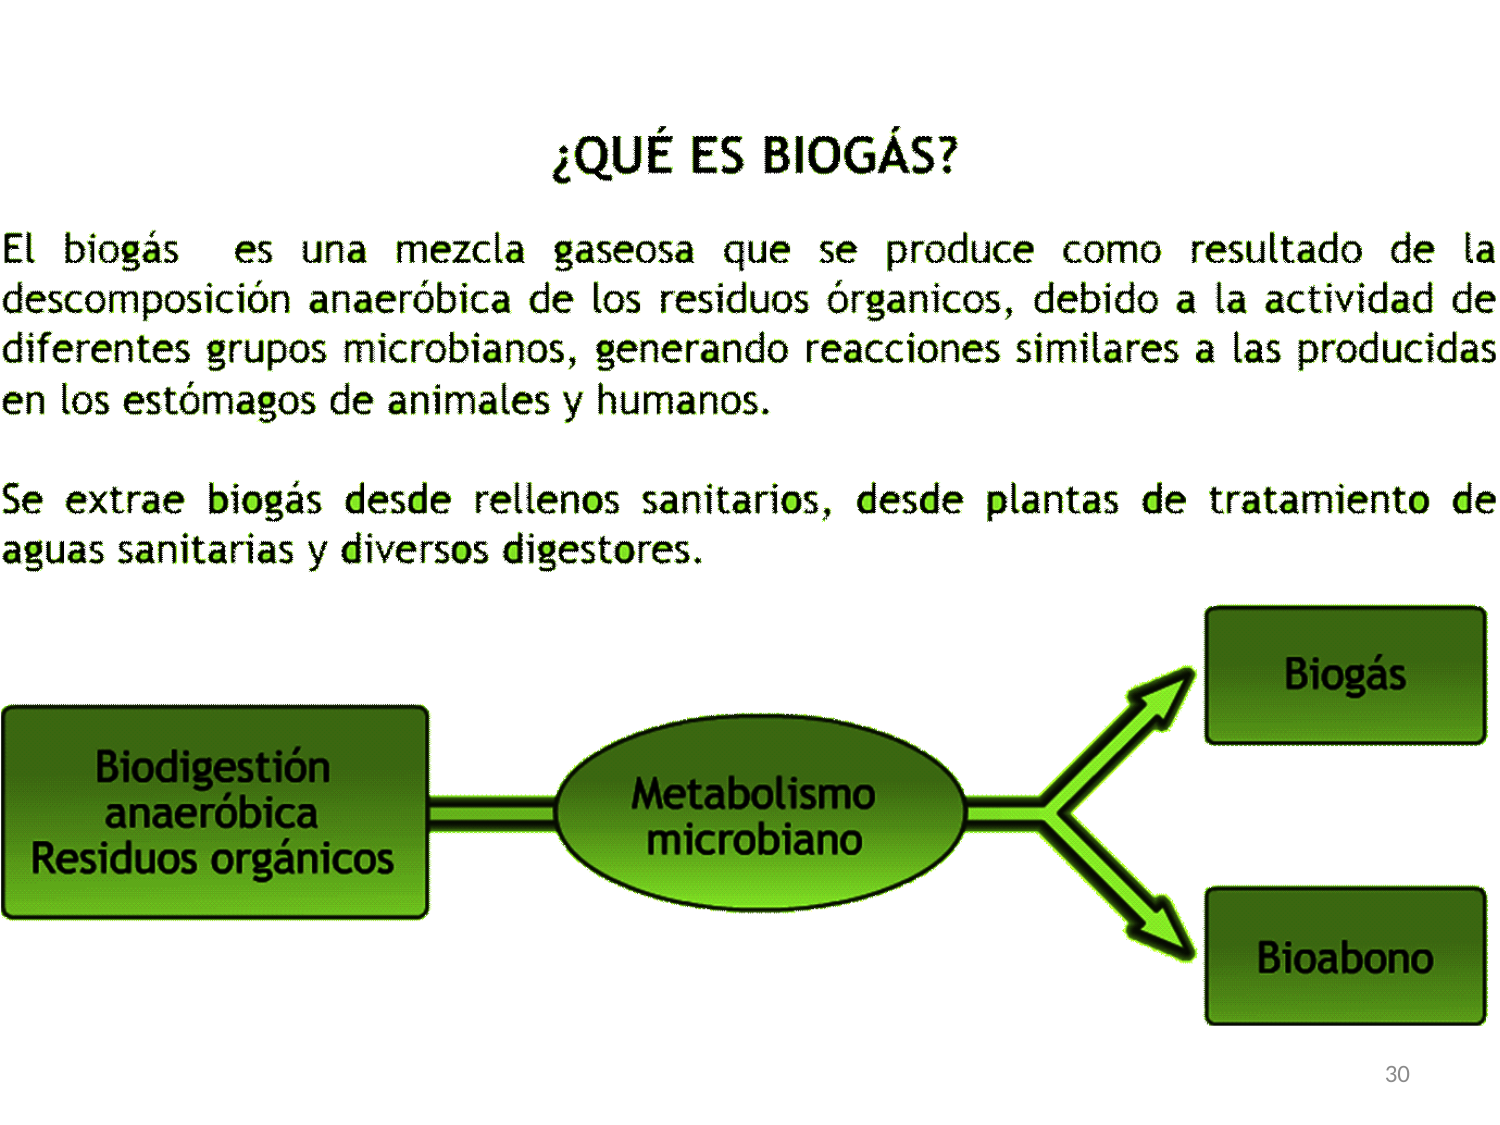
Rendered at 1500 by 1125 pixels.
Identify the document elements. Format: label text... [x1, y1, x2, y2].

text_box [0, 125, 1497, 1027]
text_box 30 [1074, 1042, 1425, 1103]
